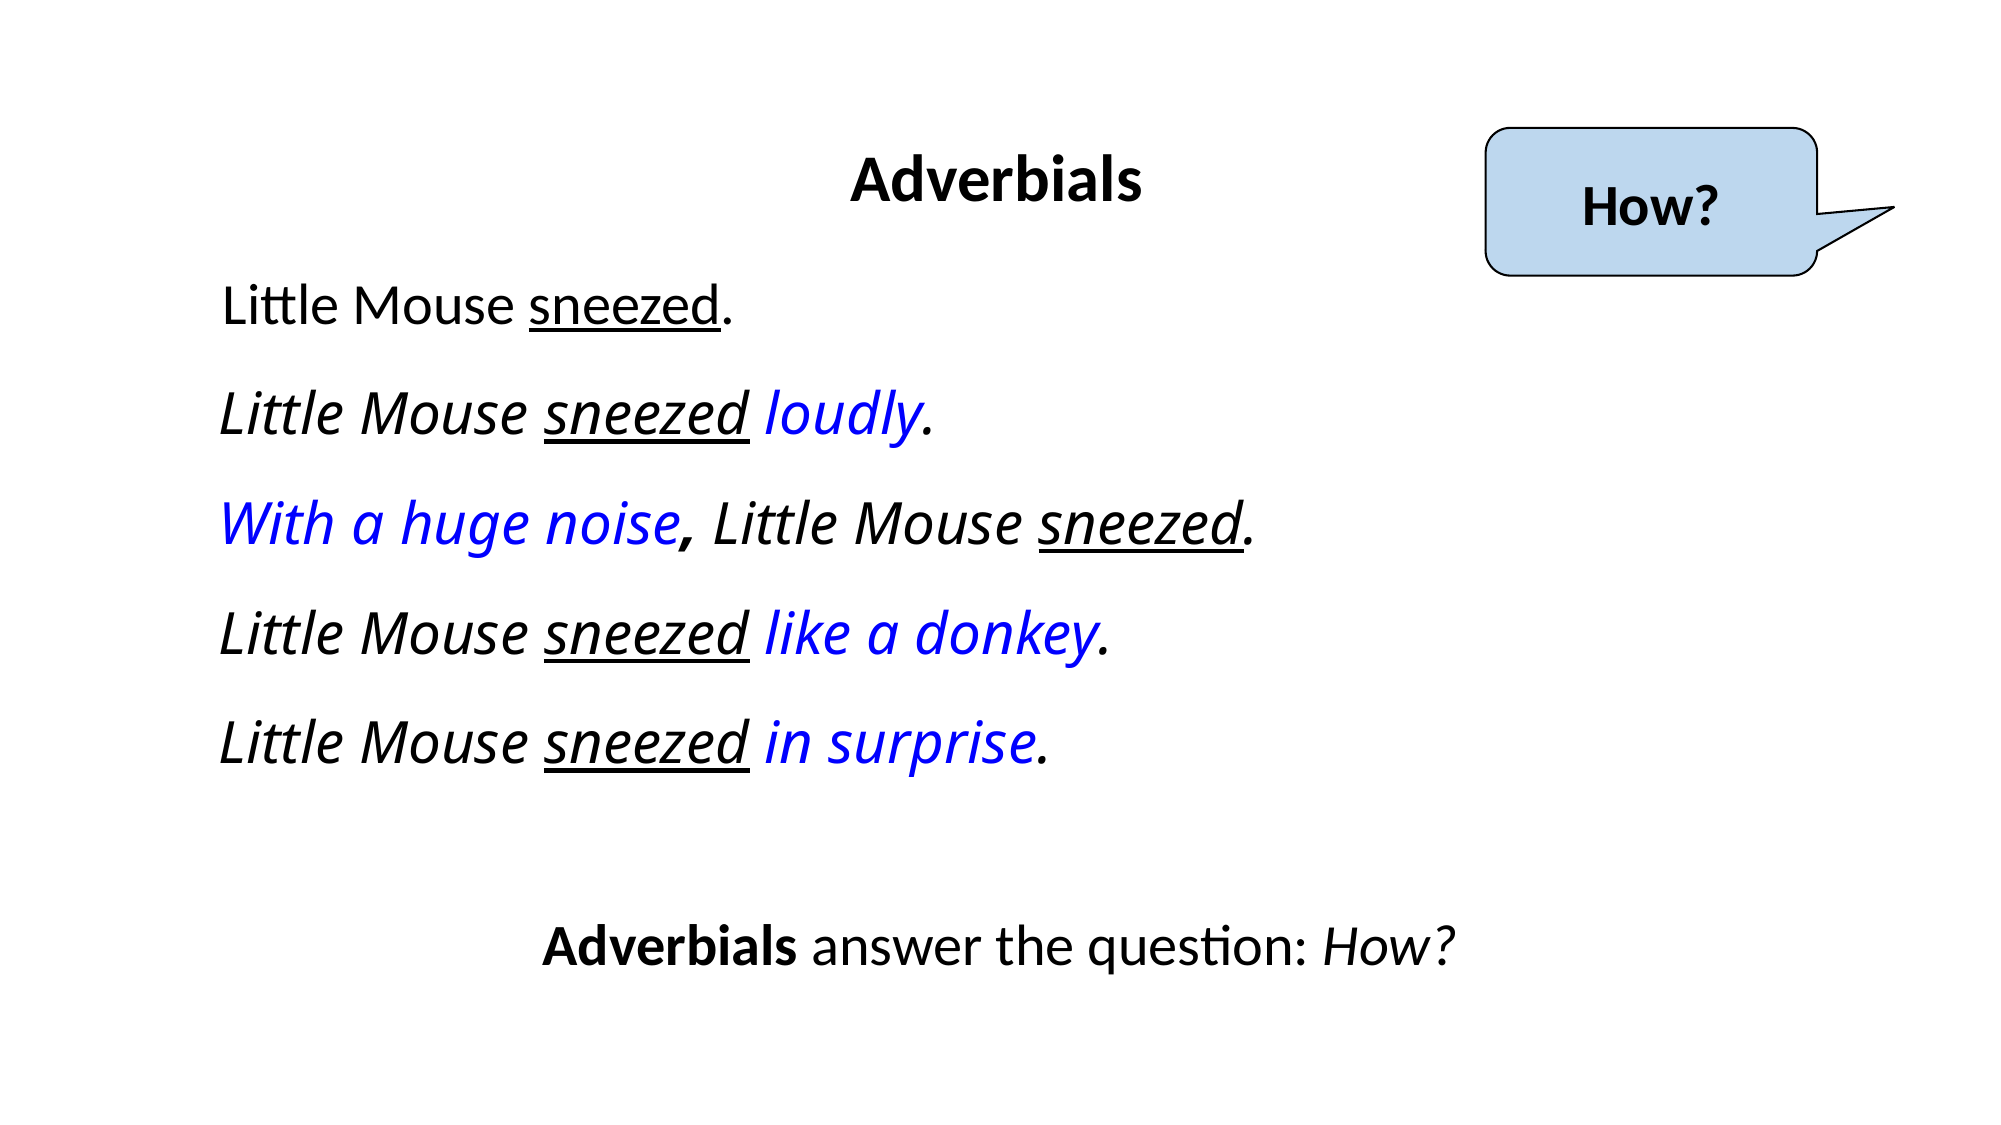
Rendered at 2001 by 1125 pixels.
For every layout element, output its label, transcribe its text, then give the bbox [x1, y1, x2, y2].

text_box Adverbials answer the question: How? [511, 900, 1489, 985]
text_box Little Mouse sneezed in surprise. [204, 663, 1160, 783]
text_box Adverbials [835, 127, 1159, 223]
text_box Little Mouse sneezed loudly. [204, 334, 1249, 443]
text_box With a huge noise, Little Mouse sneezed. [204, 443, 1453, 564]
text_box Little Mouse sneezed. [207, 223, 751, 334]
text_box Little Mouse sneezed like a donkey. [204, 553, 1160, 663]
text_box How? [1484, 126, 1895, 277]
